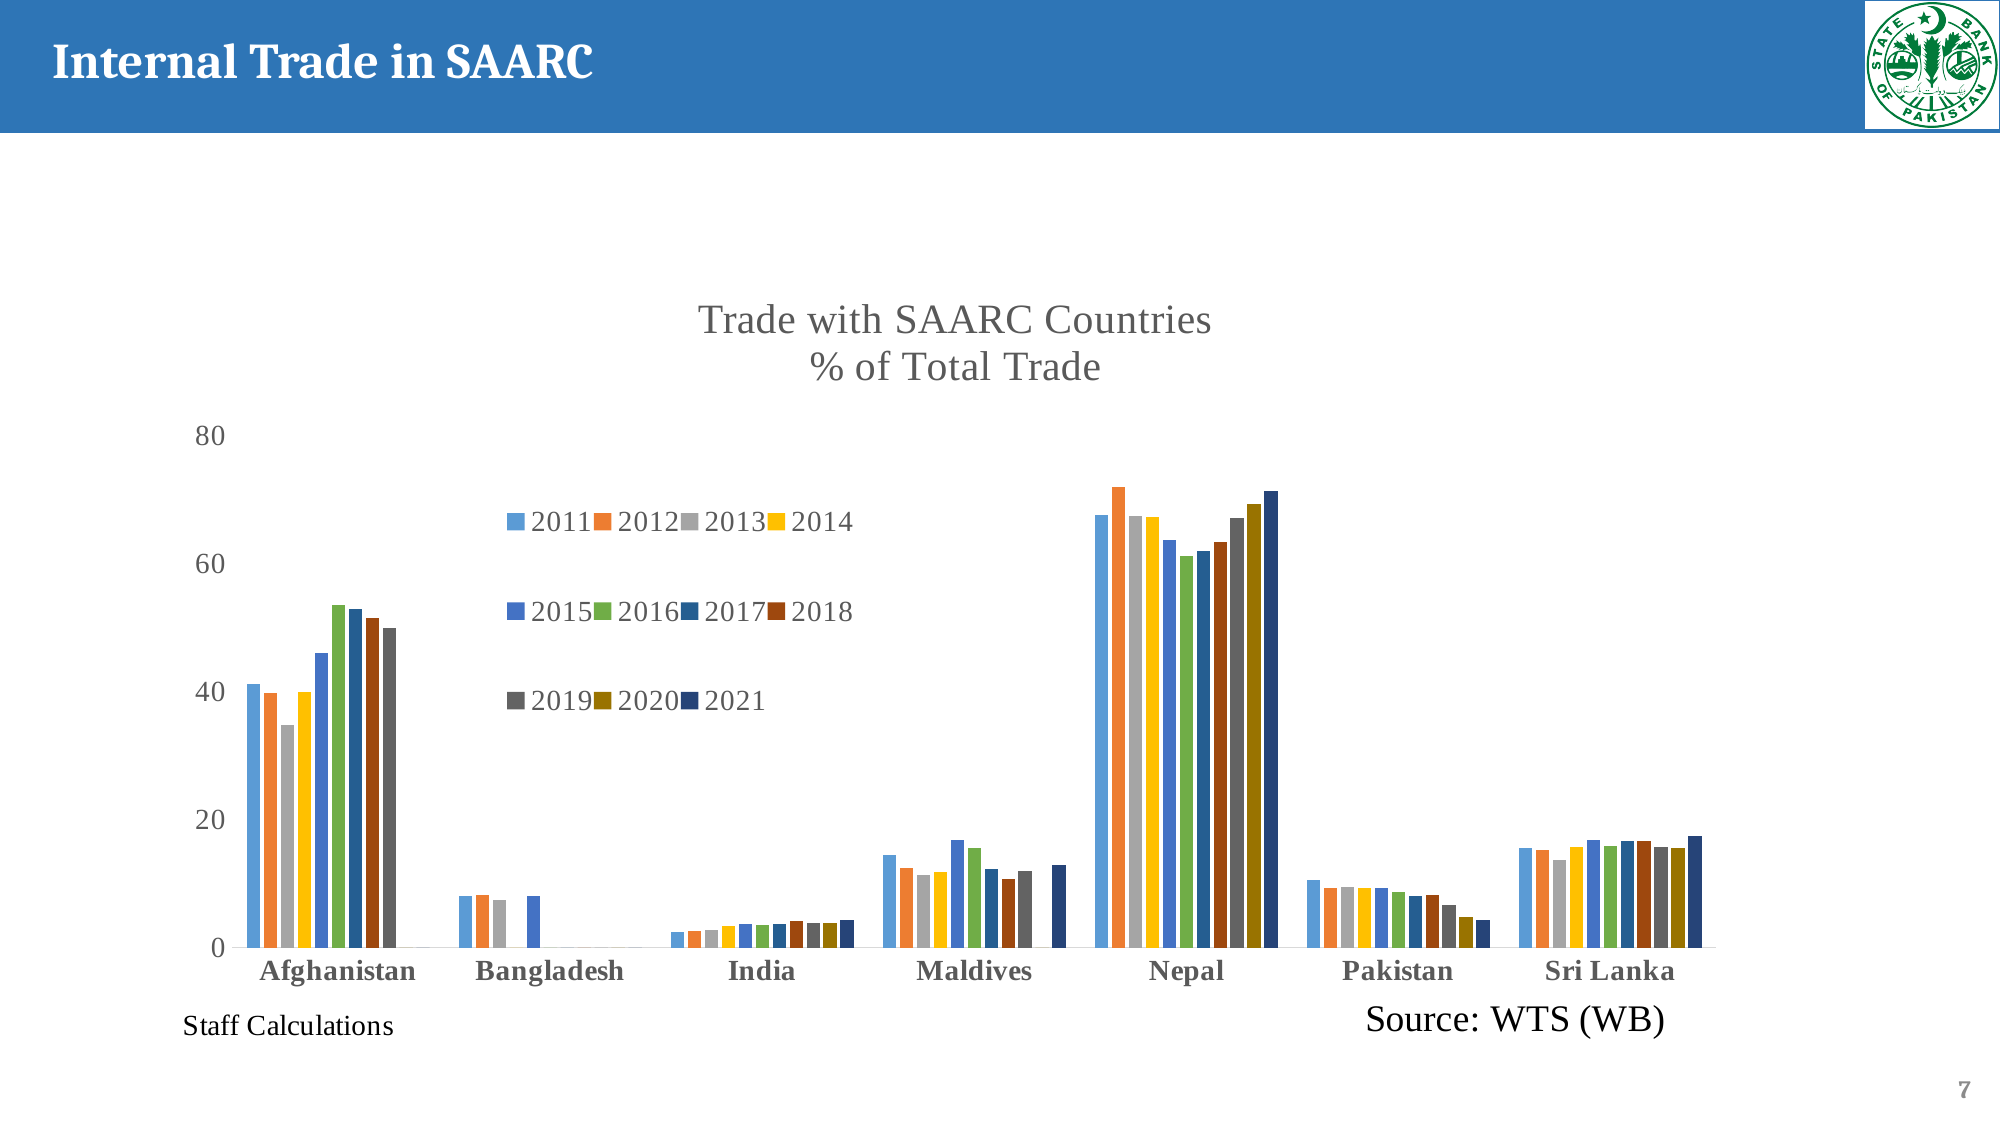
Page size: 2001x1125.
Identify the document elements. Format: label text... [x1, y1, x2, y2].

slide_number 7 [1536, 1058, 1986, 1118]
picture [1865, 1, 1999, 129]
text_box Internal Trade in SAARC [37, 21, 1875, 97]
chart [163, 259, 1749, 1059]
